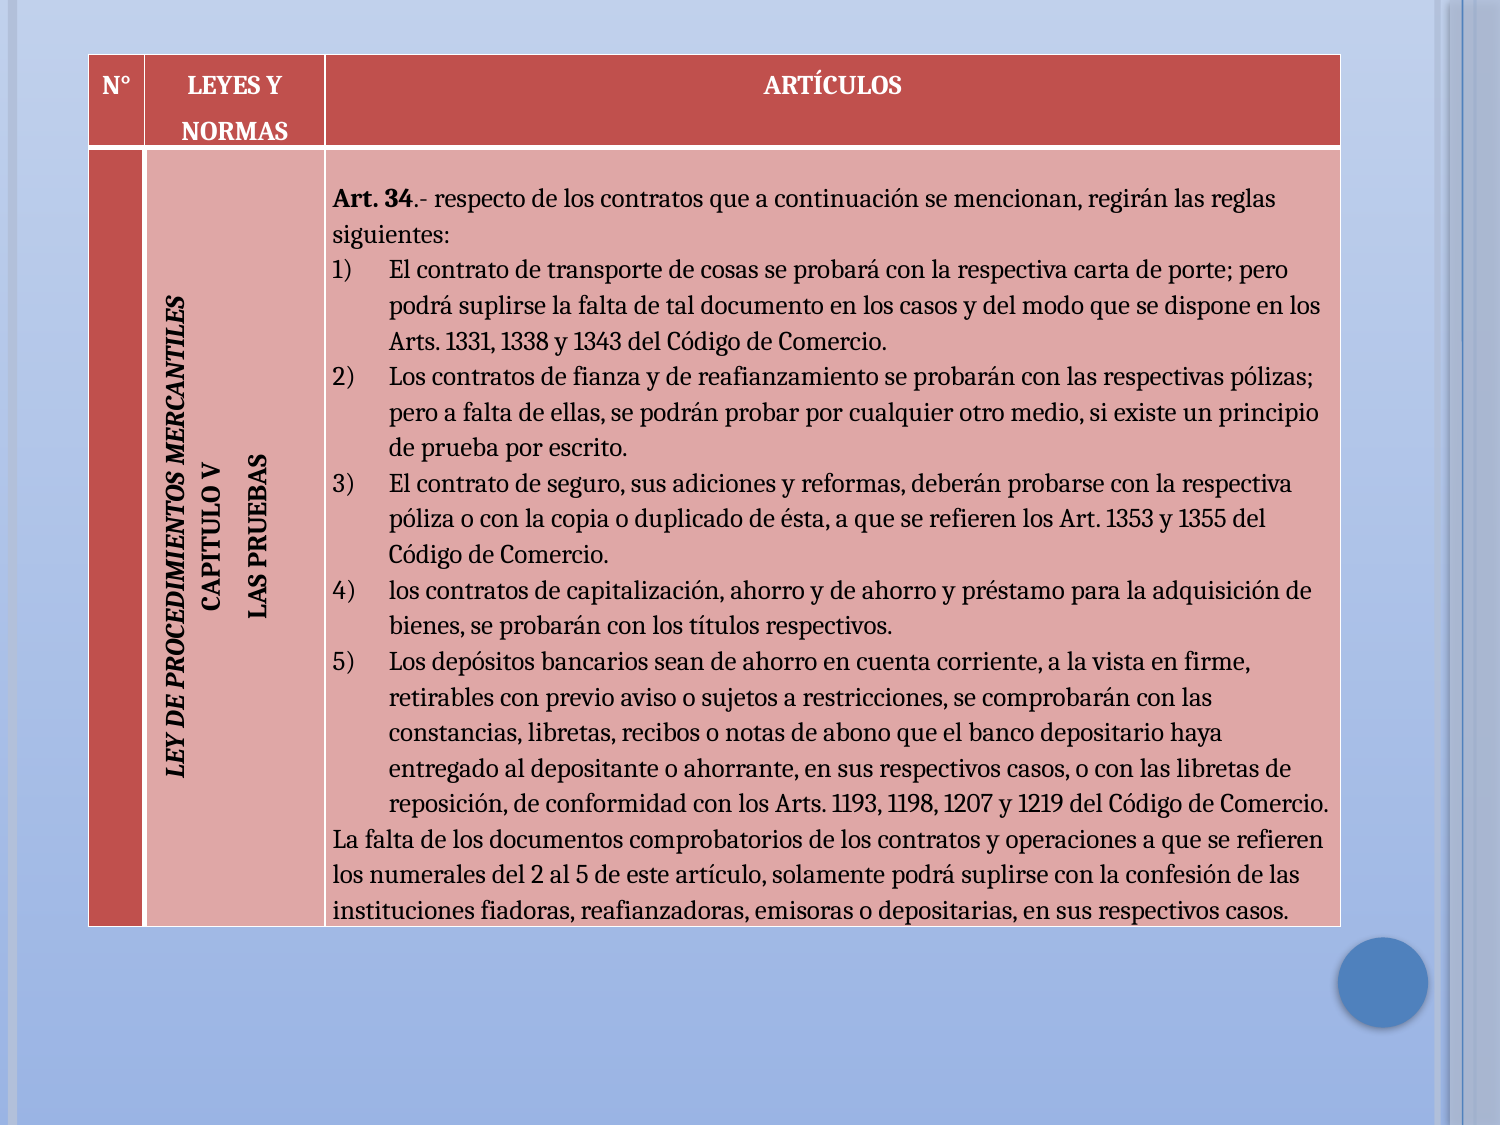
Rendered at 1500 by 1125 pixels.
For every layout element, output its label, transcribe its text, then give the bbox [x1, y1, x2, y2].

table_cell [89, 150, 142, 926]
table_cell Art. 34.- respecto de los contratos que a continuación se mencionan, regirán las reglas siguientes: El contrato de transporte de cosas se probará con la respectiva carta de porte; pero podrá suplirse la falta de tal documento en los casos y del modo que se dispone en los Arts. 1331, 1338 y 1343 del Código de Comercio. Los contratos de fianza y de reafianzamiento se probarán con las respectivas pólizas; pero a falta de ellas, se podrán probar por cualquier otro medio, si existe un principio de prueba por escrito. El contrato de seguro, sus adiciones y reformas, deberán probarse con la respectiva póliza o con la copia o duplicado de ésta, a que se refieren los Art. 1353 y 1355 del Código de Comercio. los contratos de capitalización, ahorro y de ahorro y préstamo para la adquisición de bienes, se probarán con los títulos respectivos. Los depósitos bancarios sean de ahorro en cuenta corriente, a la vista en firme, retirables con previo aviso o sujetos a restricciones, se comprobarán con las constancias, libretas, recibos o notas de abono que el banco depositario haya entregado al depositante o ahorrante, en sus respectivos casos, o con las libretas de reposición, de conformidad con los Arts. 1193, 1198, 1207 y 1219 del Código de Comercio. La falta de los documentos comprobatorios de los contratos y operaciones a que se refieren los numerales del 2 al 5 de este artículo, solamente podrá suplirse con la confesión de las instituciones fiadoras, reafianzadoras, emisoras o depositarias, en sus respectivos casos. [326, 150, 1340, 926]
table_cell LEY DE PROCEDIMIENTOS MERCANTILES CAPITULO V LAS PRUEBAS [147, 150, 324, 926]
table_header ARTÍCULOS [326, 55, 1340, 145]
table_header LEYES Y NORMAS [145, 55, 324, 145]
table_header N° [89, 55, 144, 145]
